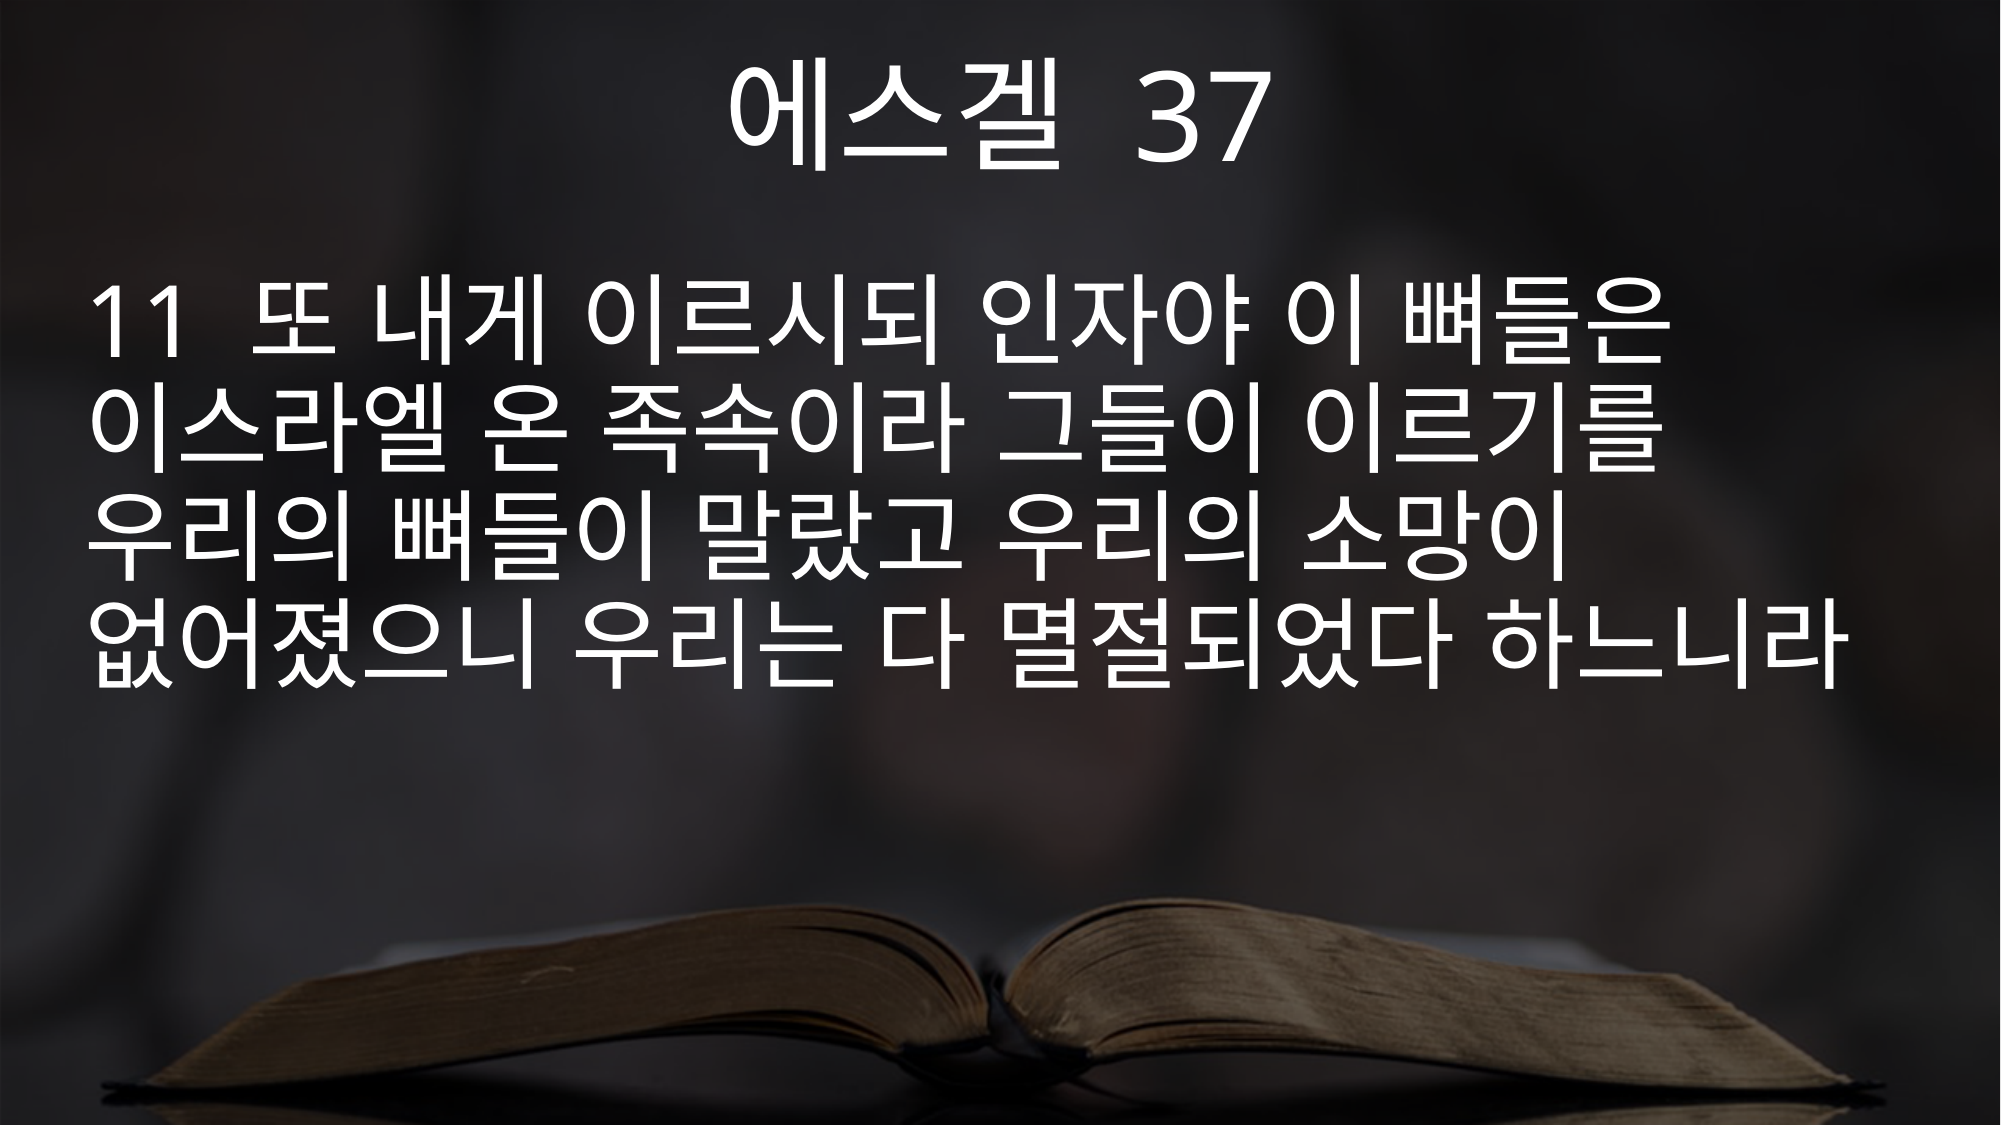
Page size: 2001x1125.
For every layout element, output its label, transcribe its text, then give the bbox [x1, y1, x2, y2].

footer 에스겔 37 [0, 32, 2000, 192]
picture [0, 0, 2001, 1125]
list 11 또 내게 이르시되 인자야 이 뼈들은 이스라엘 온 족속이라 그들이 이르기를 우리의 뼈들이 말랐고 우리의 소망이 없어졌으니 우리는 다 멸절되었다 하느니라 [69, 263, 1953, 423]
